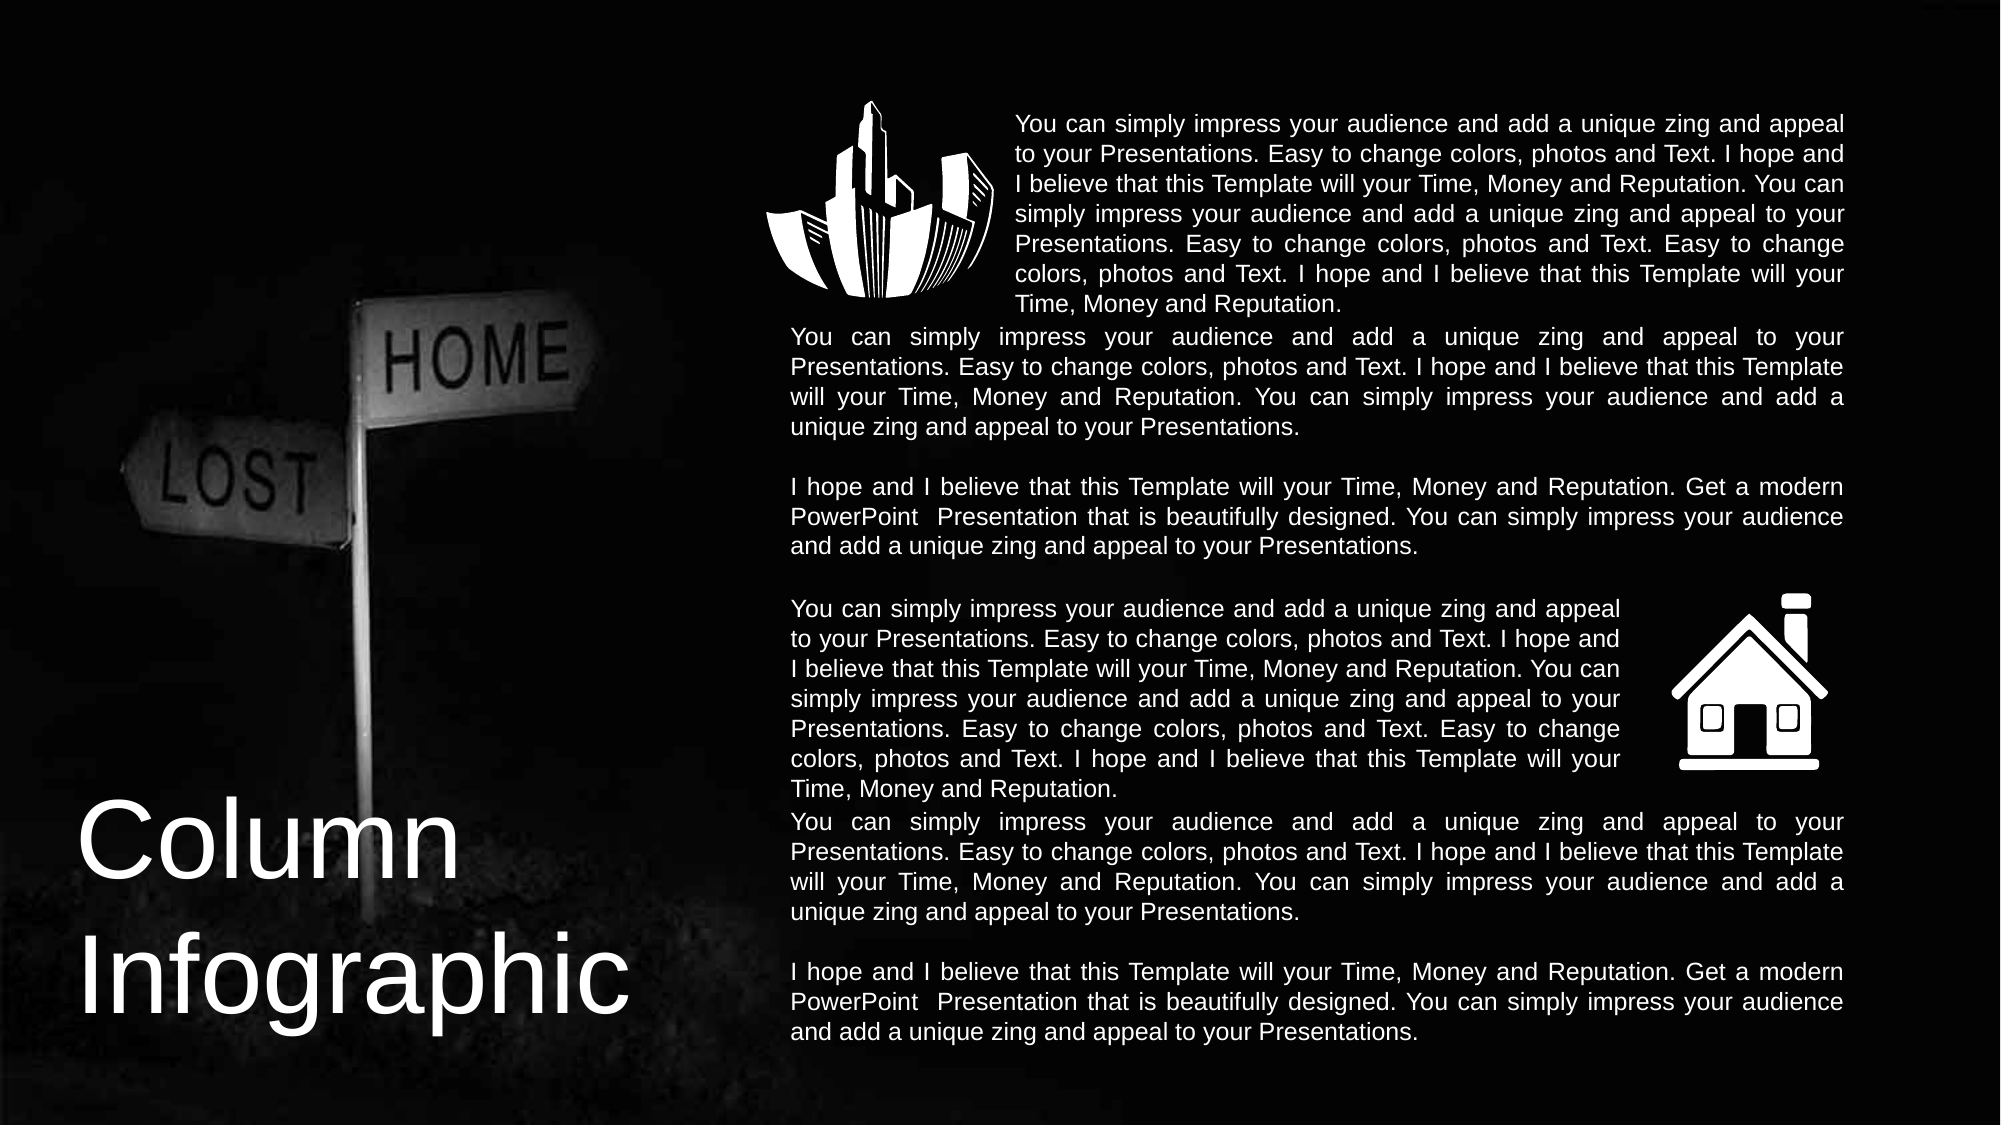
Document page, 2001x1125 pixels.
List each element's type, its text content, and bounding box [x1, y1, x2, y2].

text_box [1781, 593, 1812, 609]
text_box You can simply impress your audience and add a unique zing and appeal to your Presentations. Easy to change colors, photos and Text. I hope and I believe that this Template will your Time, Money and Reputation. You can simply impress your audience and add a unique zing and appeal to your Presentations. I hope and I believe that this Template will your Time, Money and Reputation. Get a modern PowerPoint Presentation that is beautifully designed. You can simply impress your audience and add a unique zing and appeal to your Presentations. [775, 313, 1862, 568]
text_box [1679, 758, 1820, 771]
text_box Column Infographic [60, 758, 742, 1044]
text_box [1687, 636, 1812, 756]
text_box You can simply impress your audience and add a unique zing and appeal to your Presentations. Easy to change colors, photos and Text. I hope and I believe that this Template will your Time, Money and Reputation. You can simply impress your audience and add a unique zing and appeal to your Presentations. I hope and I believe that this Template will your Time, Money and Reputation. Get a modern PowerPoint Presentation that is beautifully designed. You can simply impress your audience and add a unique zing and appeal to your Presentations. [775, 798, 1862, 1053]
text_box You can simply impress your audience and add a unique zing and appeal to your Presentations. Easy to change colors, photos and Text. I hope and I believe that this Template will your Time, Money and Reputation. You can simply impress your audience and add a unique zing and appeal to your Presentations. Easy to change colors, photos and Text. Easy to change colors, photos and Text. I hope and I believe that this Template will your Time, Money and Reputation. [775, 585, 1638, 798]
text_box You can simply impress your audience and add a unique zing and appeal to your Presentations. Easy to change colors, photos and Text. I hope and I believe that this Template will your Time, Money and Reputation. You can simply impress your audience and add a unique zing and appeal to your Presentations. Easy to change colors, photos and Text. Easy to change colors, photos and Text. I hope and I believe that this Template will your Time, Money and Reputation. [999, 100, 1862, 313]
picture [0, 0, 2001, 1125]
text_box [1671, 613, 1829, 700]
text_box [766, 100, 994, 299]
